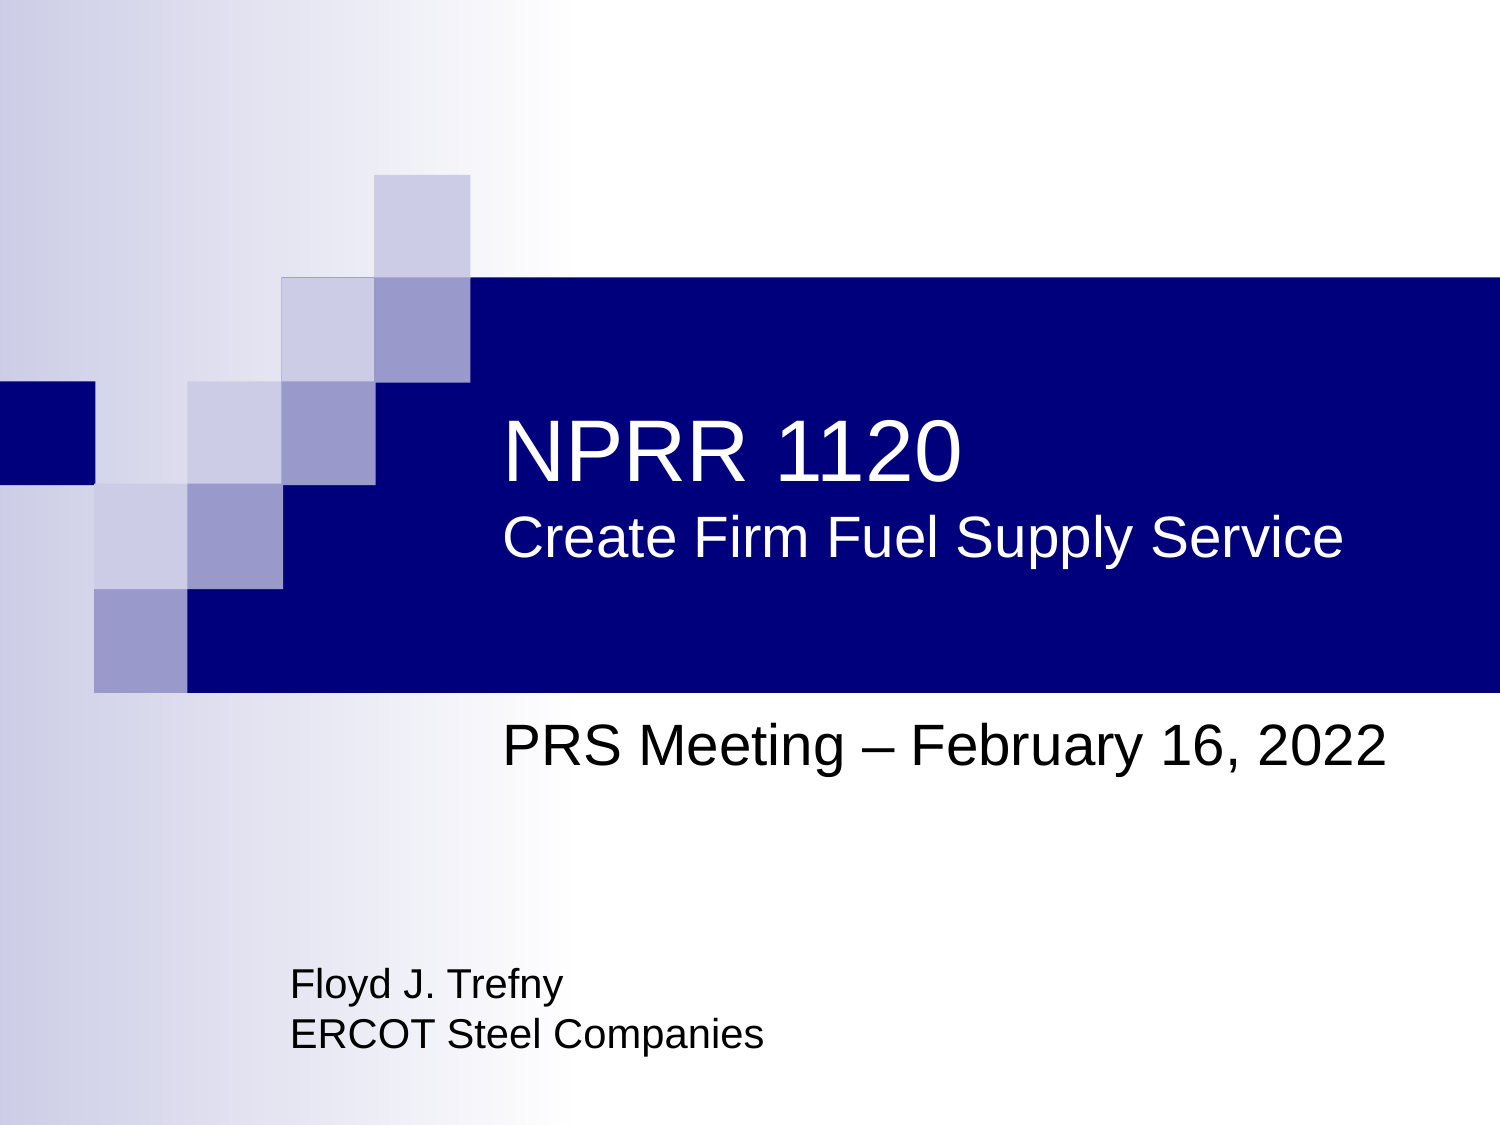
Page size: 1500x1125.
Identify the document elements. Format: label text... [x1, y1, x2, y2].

title NPRR 1120 Create Firm Fuel Supply Service [487, 299, 1475, 663]
subtitle PRS Meeting – February 16, 2022 [487, 699, 1475, 988]
text_box Floyd J. Trefny ERCOT Steel Companies [275, 949, 825, 1065]
